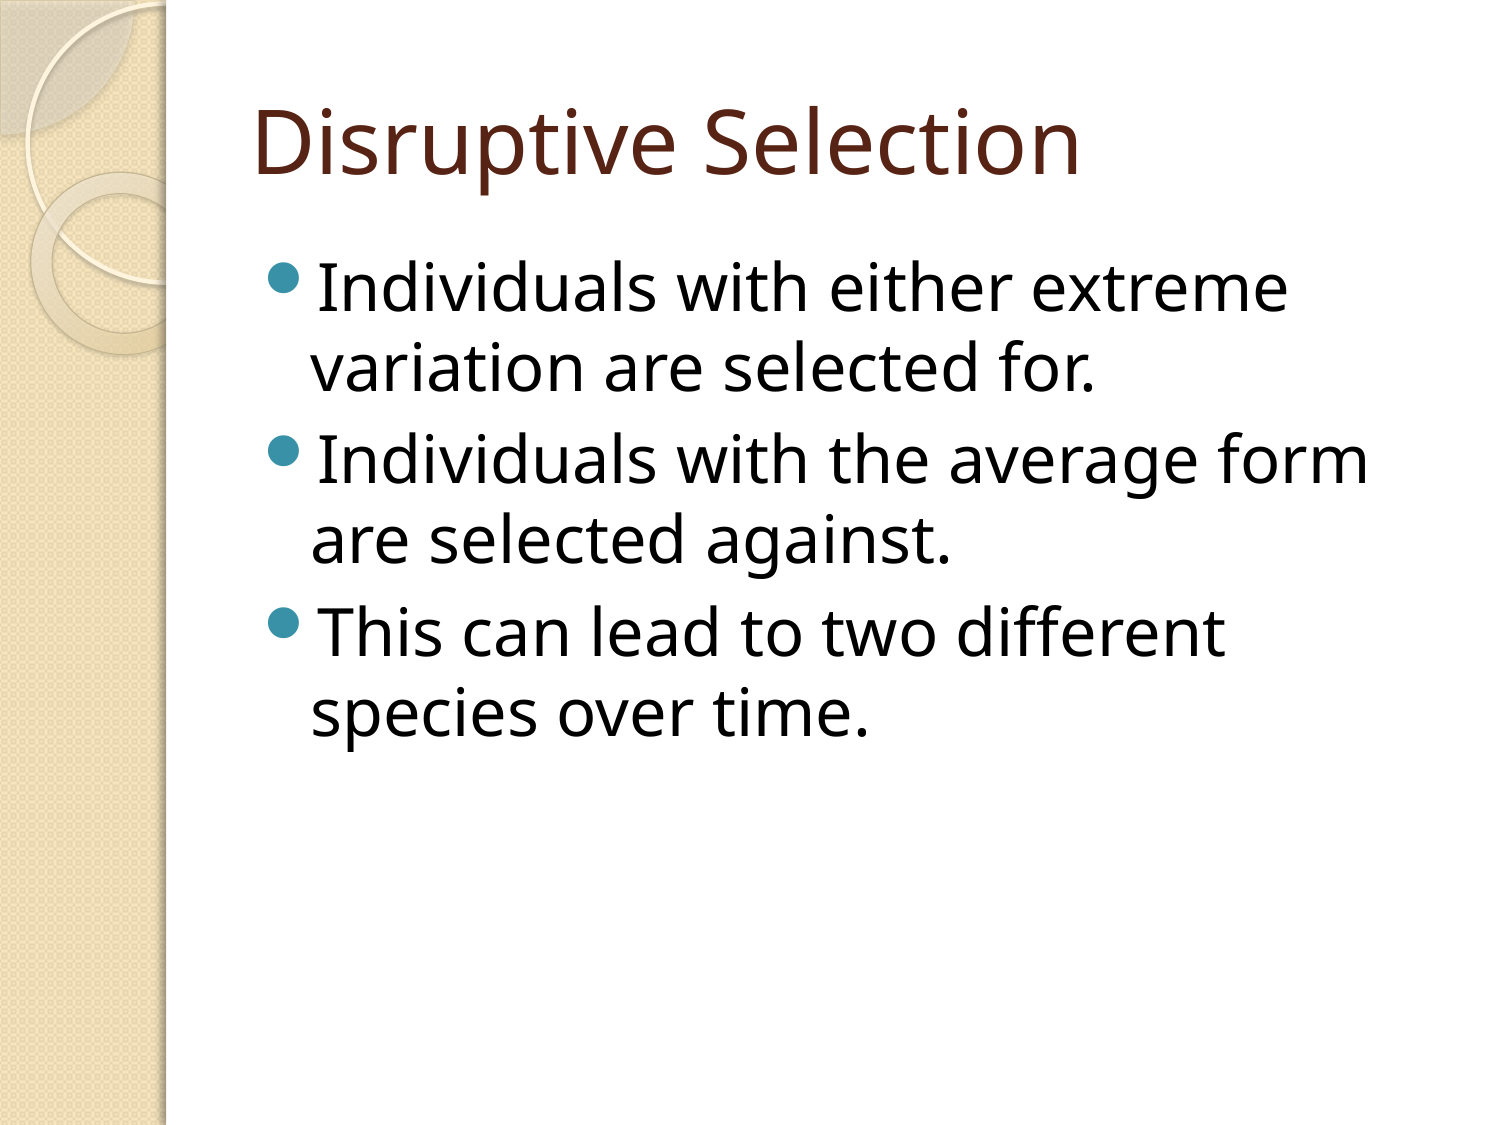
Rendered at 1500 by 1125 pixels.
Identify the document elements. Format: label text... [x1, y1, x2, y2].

list Individuals with either extreme variation are selected for. Individuals with the average form are selected against. This can lead to two different species over time. [235, 237, 1466, 1025]
title Disruptive Selection [235, 45, 1466, 233]
